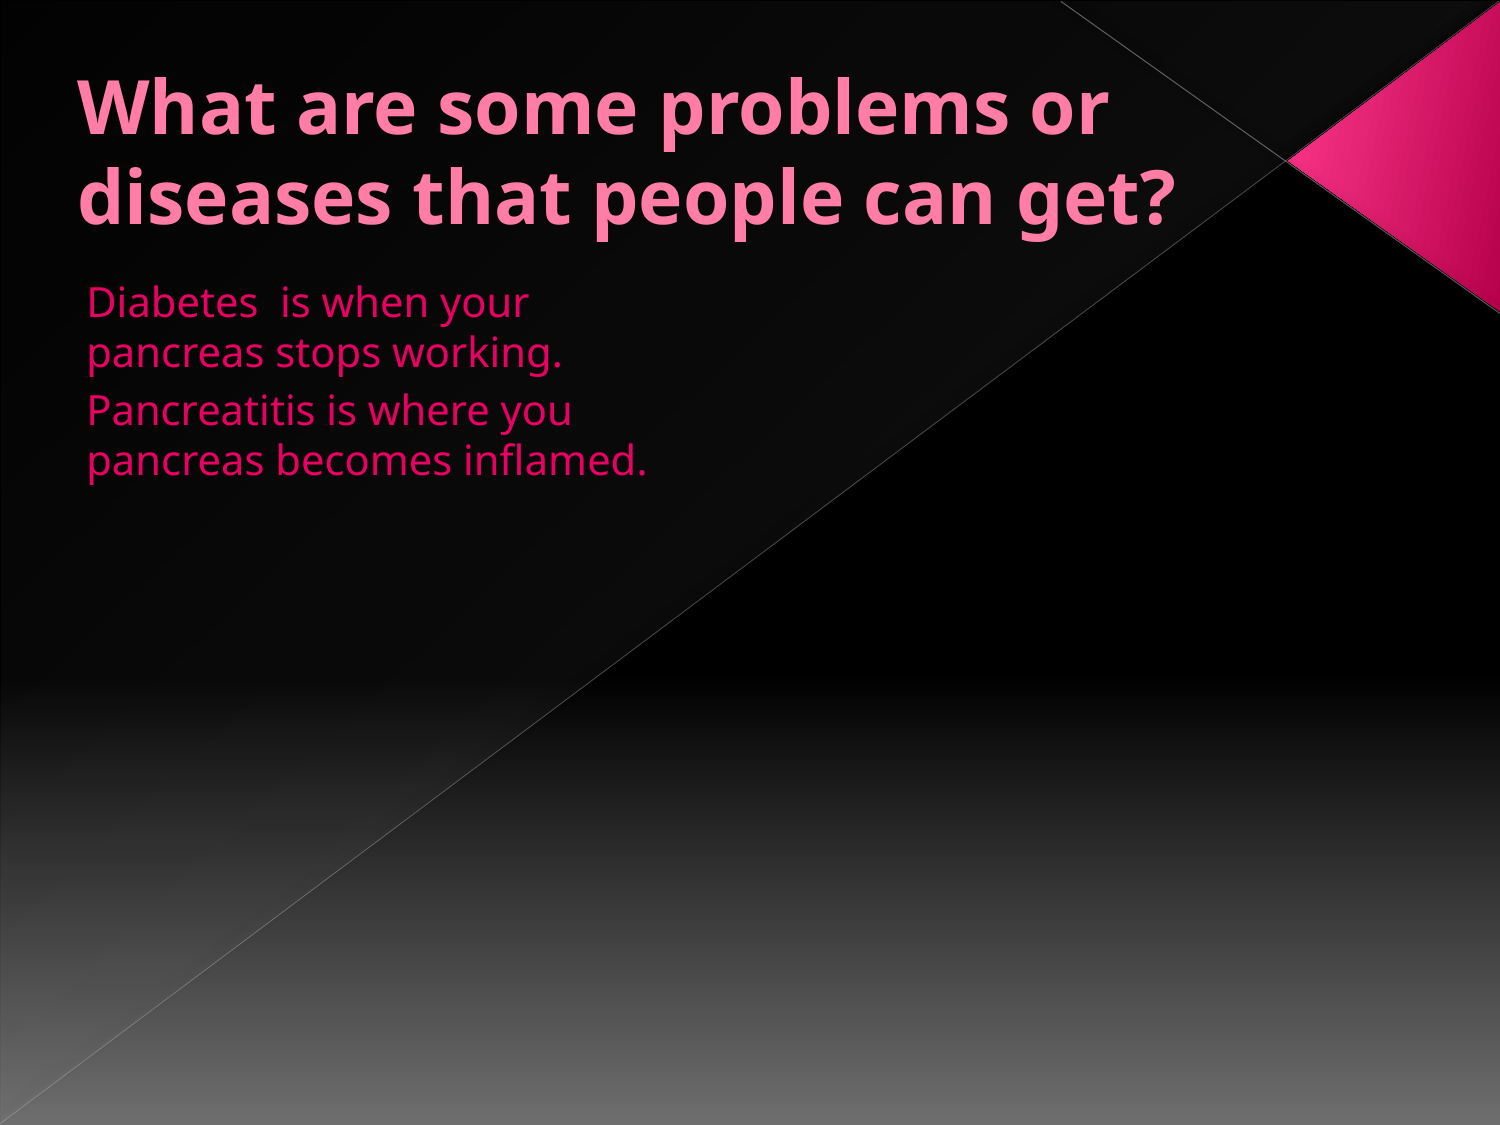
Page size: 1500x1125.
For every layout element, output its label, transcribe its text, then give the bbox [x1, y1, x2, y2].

list Diabetes is when your pancreas stops working. Pancreatitis is where you pancreas becomes inflamed. [62, 267, 700, 643]
title What are some problems or diseases that people can get? [62, 37, 1250, 261]
